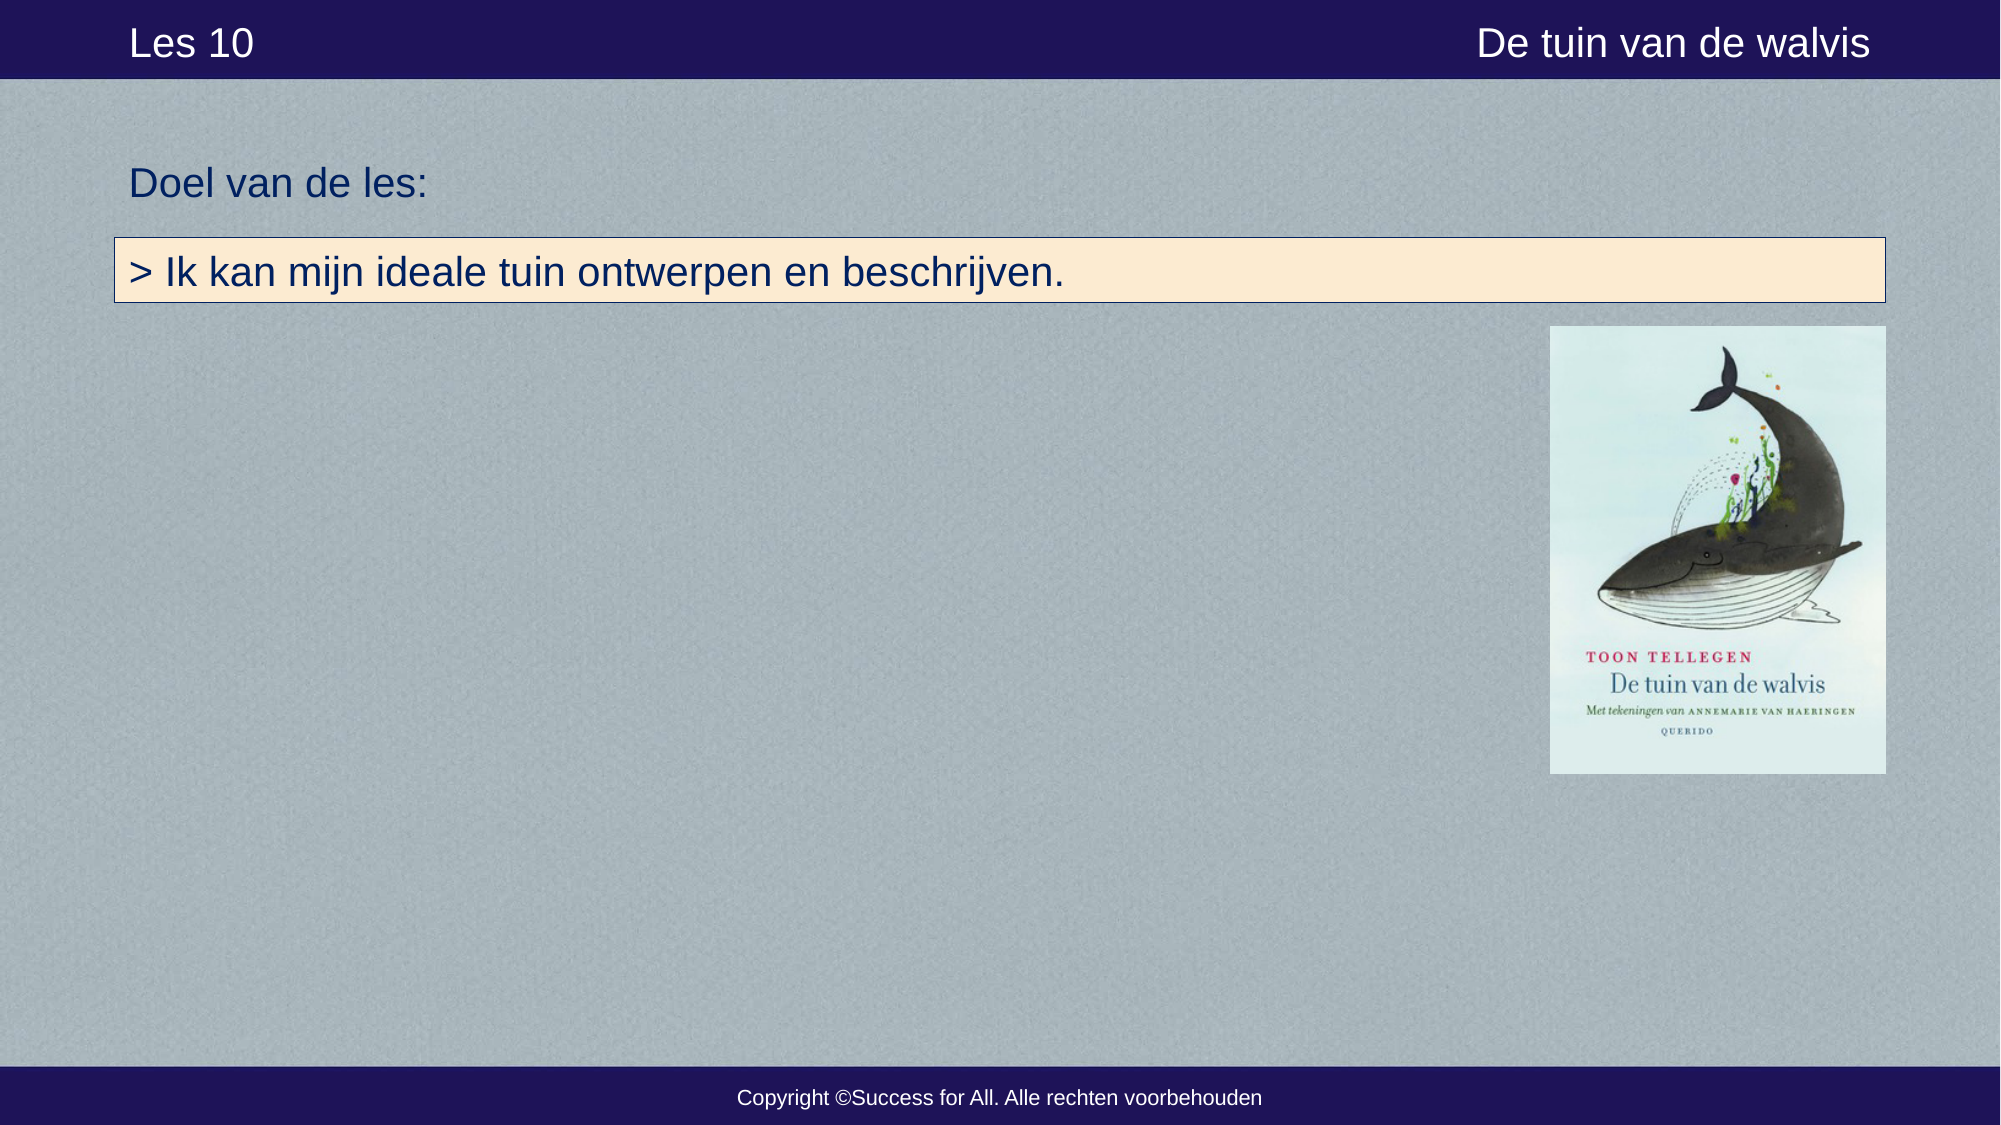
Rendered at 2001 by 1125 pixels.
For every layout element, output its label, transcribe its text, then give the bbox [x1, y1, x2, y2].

text_box De tuin van de walvis [999, 8, 1886, 73]
text_box Doel van de les: [113, 148, 1635, 214]
text_box Copyright ©Success for All. Alle rechten voorbehouden [0, 1076, 2000, 1125]
text_box Les 10 [114, 8, 354, 73]
text_box > Ik kan mijn ideale tuin ontwerpen en beschrijven. [114, 237, 1886, 303]
picture [0, 0, 2001, 1125]
